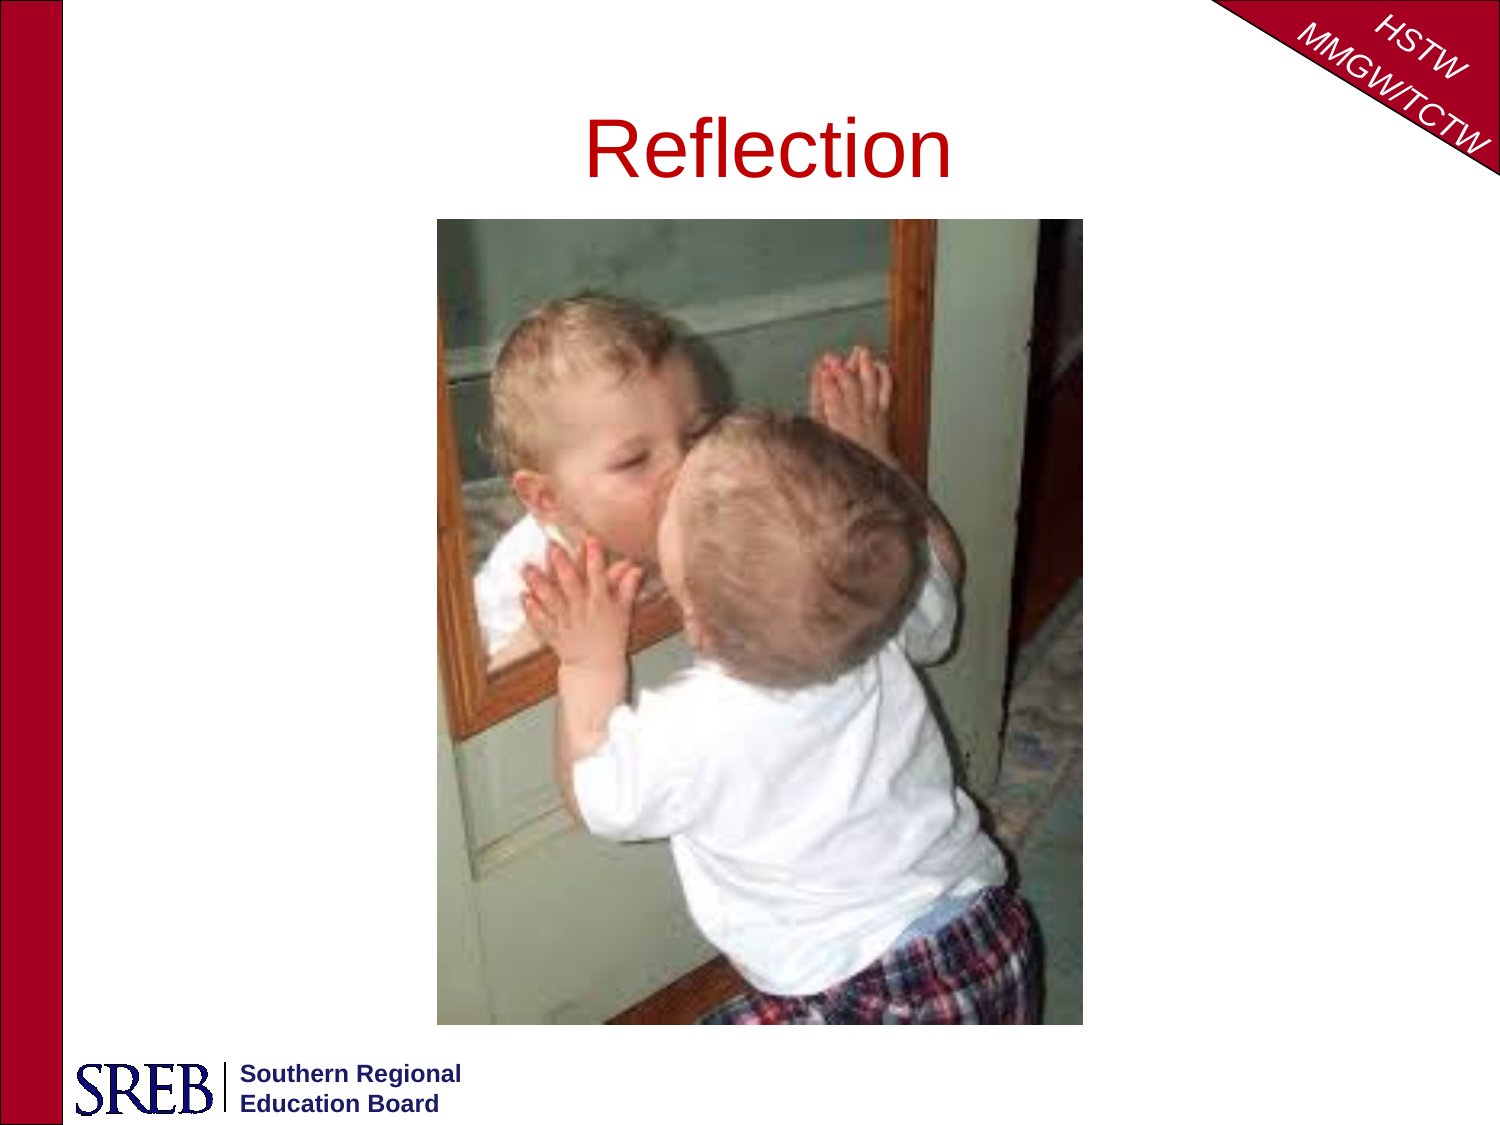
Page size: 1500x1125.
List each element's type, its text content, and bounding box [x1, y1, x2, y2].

title Reflection [137, 74, 1401, 213]
picture [437, 218, 1083, 1026]
